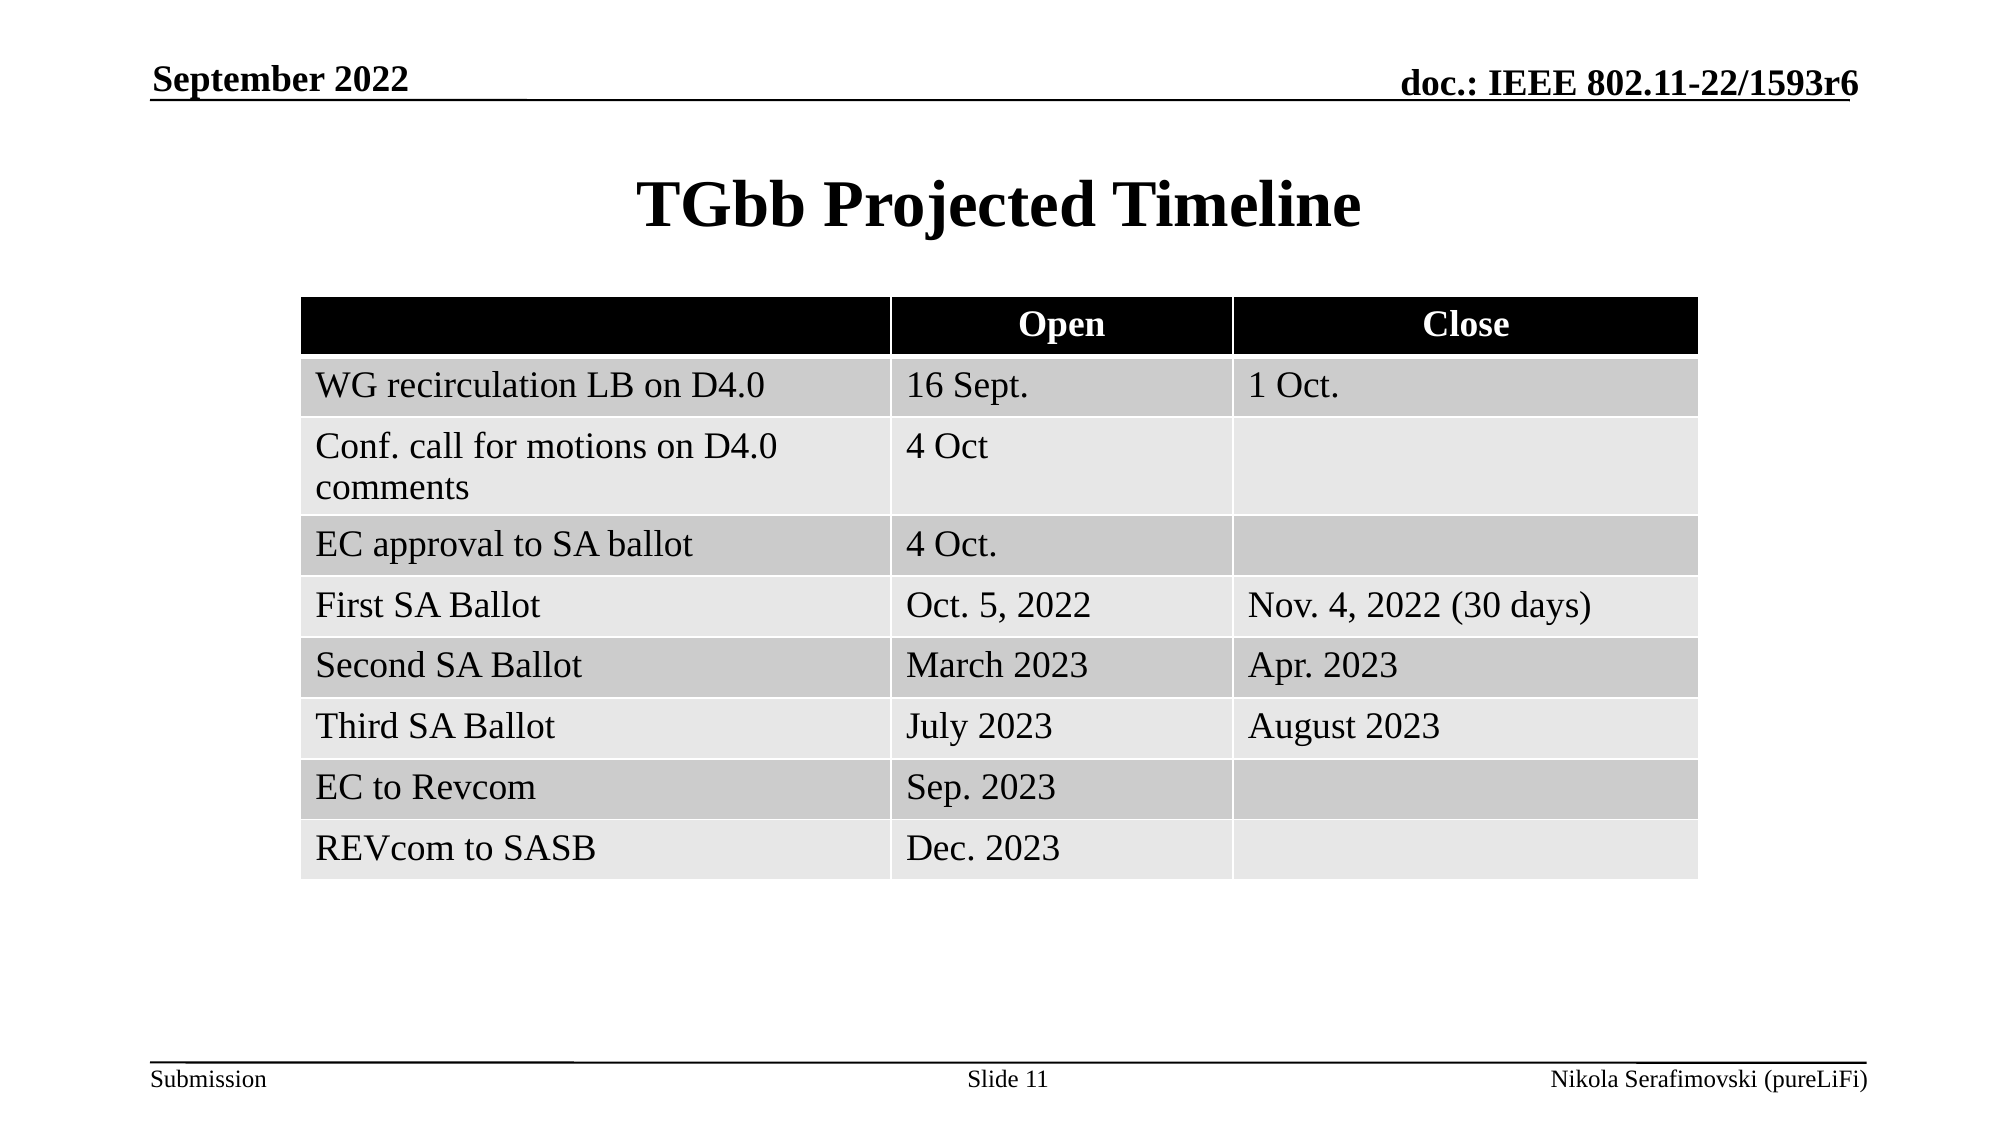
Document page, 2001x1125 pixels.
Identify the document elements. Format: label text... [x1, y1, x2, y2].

footer Nikola Serafimovski (pureLiFi) [1171, 1061, 1869, 1093]
table_cell 4 Oct [892, 418, 1232, 514]
table_cell Sep. 2023 [892, 760, 1232, 819]
table_cell July 2023 [892, 699, 1232, 758]
table_cell 16 Sept. [892, 359, 1232, 416]
table_cell WG recirculation LB on D4.0 [301, 359, 890, 416]
table_cell [1234, 418, 1698, 514]
table_cell Second SA Ballot [301, 638, 890, 697]
table_cell 4 Oct. [892, 516, 1232, 575]
table_cell Conf. call for motions on D4.0 comments [301, 418, 890, 514]
table_cell [1234, 760, 1698, 819]
table_header Close [1234, 297, 1698, 354]
table_cell [1234, 820, 1698, 879]
table_cell Third SA Ballot [301, 699, 890, 758]
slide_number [152, 54, 563, 100]
slide_number Slide 11 [950, 1061, 1067, 1123]
table_cell 1 Oct. [1234, 359, 1698, 416]
table_cell Nov. 4, 2022 (30 days) [1234, 577, 1698, 636]
table_cell Apr. 2023 [1234, 638, 1698, 697]
table_cell Dec. 2023 [892, 820, 1232, 879]
table_cell [1234, 516, 1698, 575]
table_cell March 2023 [892, 638, 1232, 697]
table_cell Oct. 5, 2022 [892, 577, 1232, 636]
table_cell EC approval to SA ballot [301, 516, 890, 575]
table_header [301, 297, 890, 354]
title TGbb Projected Timeline [149, 112, 1850, 288]
table_header Open [892, 297, 1232, 354]
table_cell REVcom to SASB [301, 820, 890, 879]
table_cell First SA Ballot [301, 577, 890, 636]
table_cell August 2023 [1234, 699, 1698, 758]
table_cell EC to Revcom [301, 760, 890, 819]
